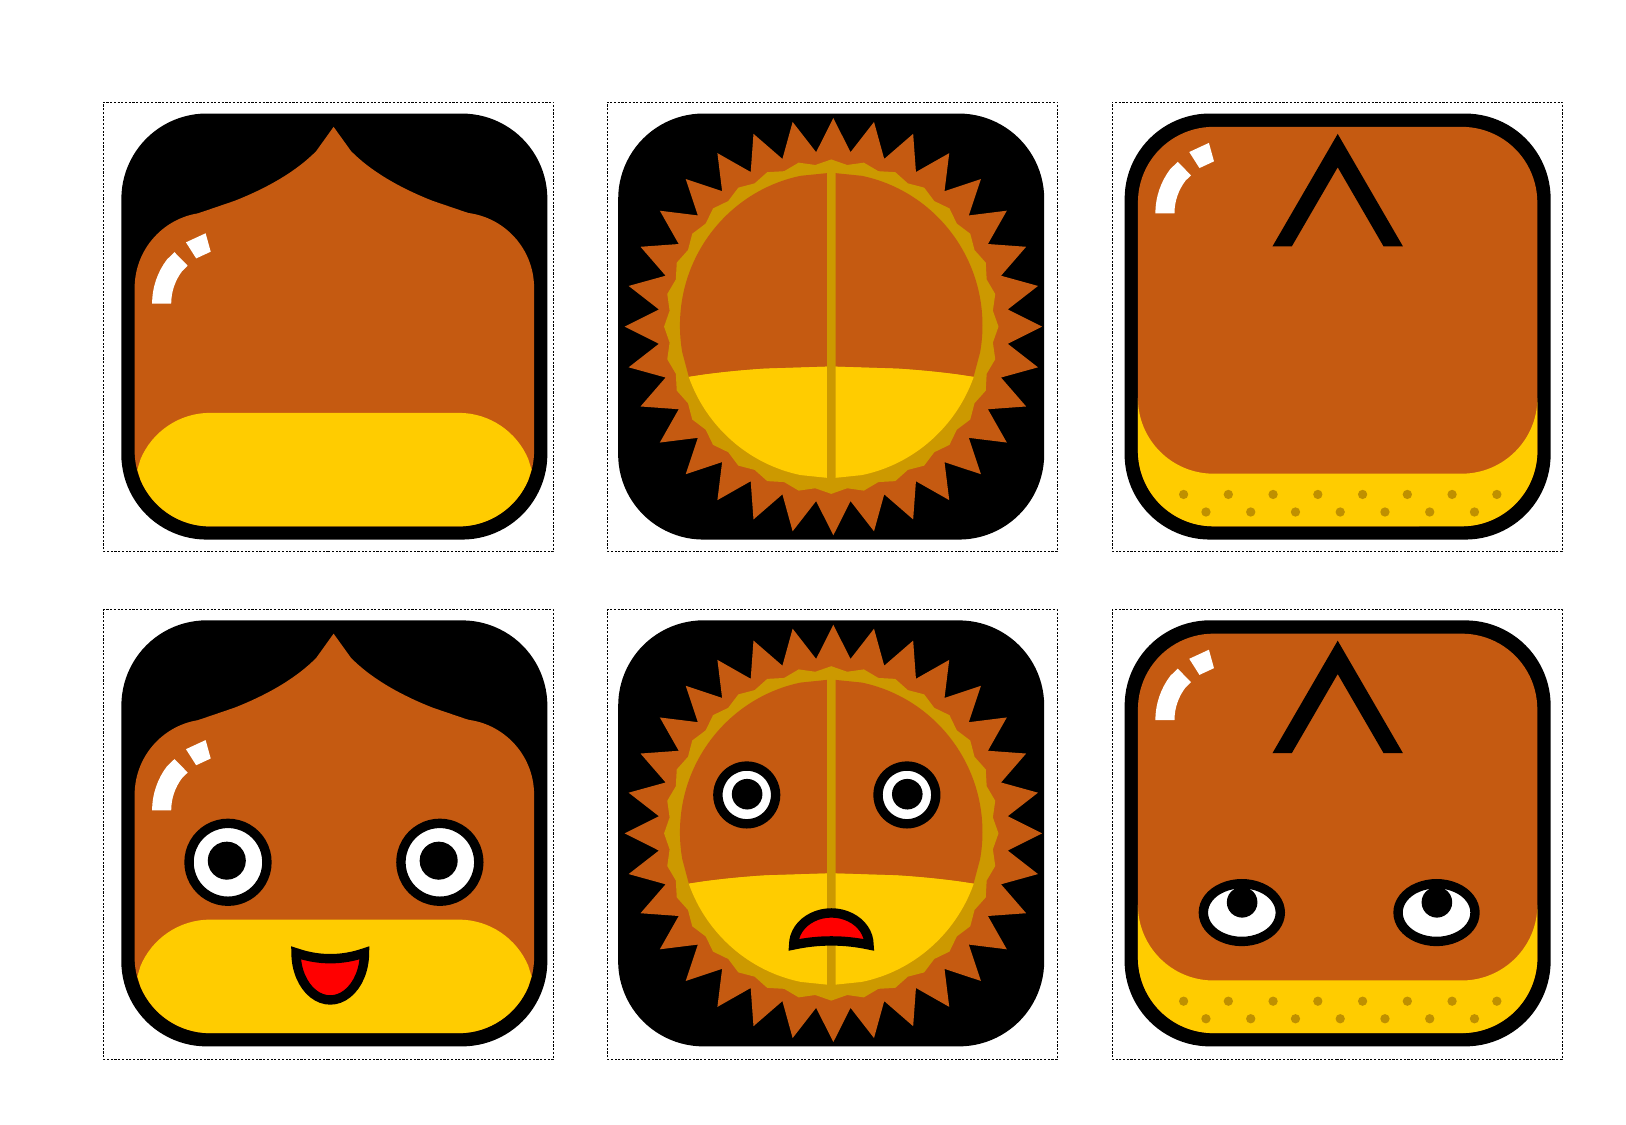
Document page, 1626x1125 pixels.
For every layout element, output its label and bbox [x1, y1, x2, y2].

text_box [1124, 620, 1551, 1047]
text_box [121, 620, 548, 1047]
text_box [617, 620, 1045, 1047]
text_box [121, 113, 548, 540]
text_box [1124, 113, 1551, 540]
text_box [617, 113, 1045, 540]
